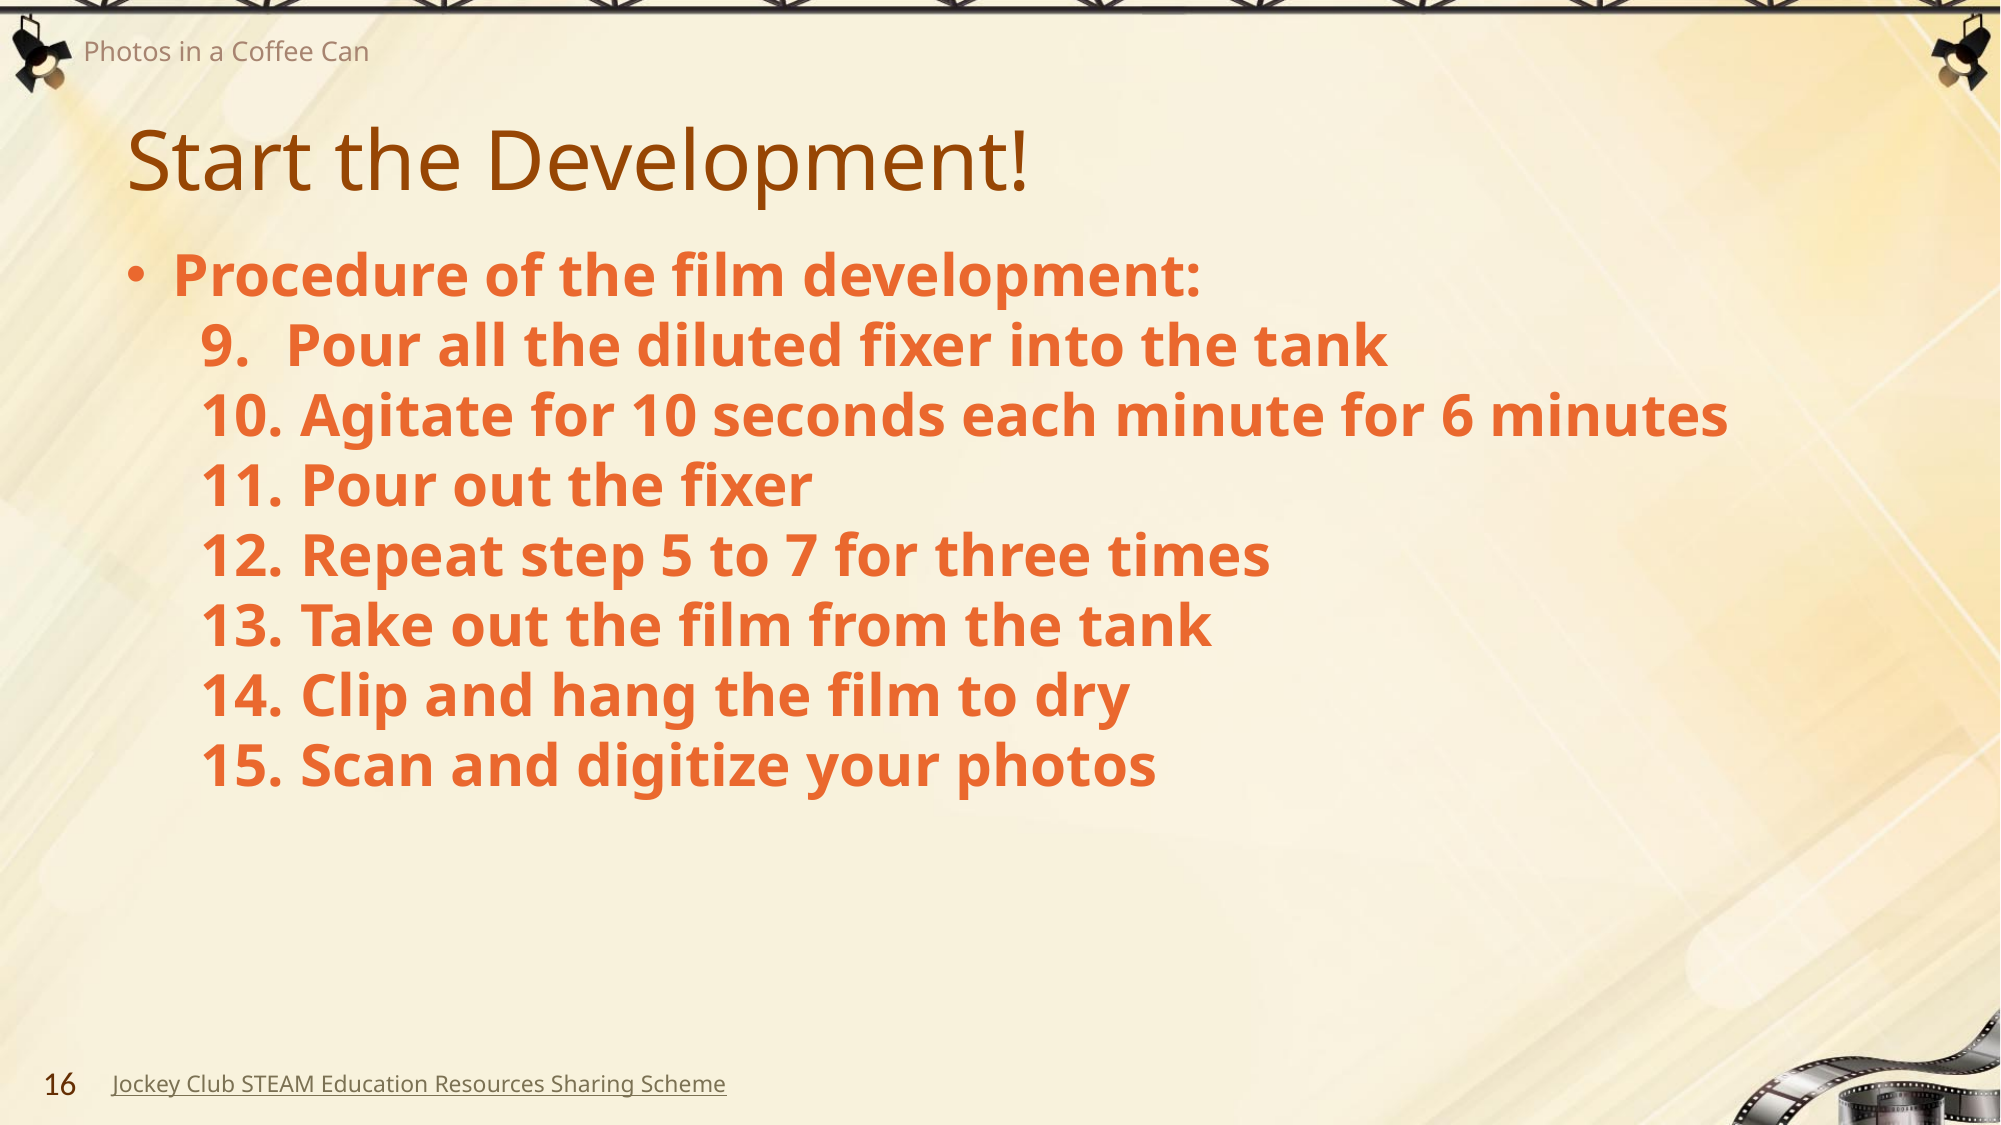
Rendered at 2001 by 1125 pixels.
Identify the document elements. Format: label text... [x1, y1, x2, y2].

title Start the Development! [111, 99, 1522, 230]
text_box Procedure of the film development: Pour all the diluted fixer into the tank Agitate for 10 seconds each minute for 6 minutes Pour out the fixer Repeat step 5 to 7 for three times Take out the film from the tank Clip and hang the film to dry Scan and digitize your photos [111, 230, 1754, 806]
picture [0, 0, 2001, 1125]
